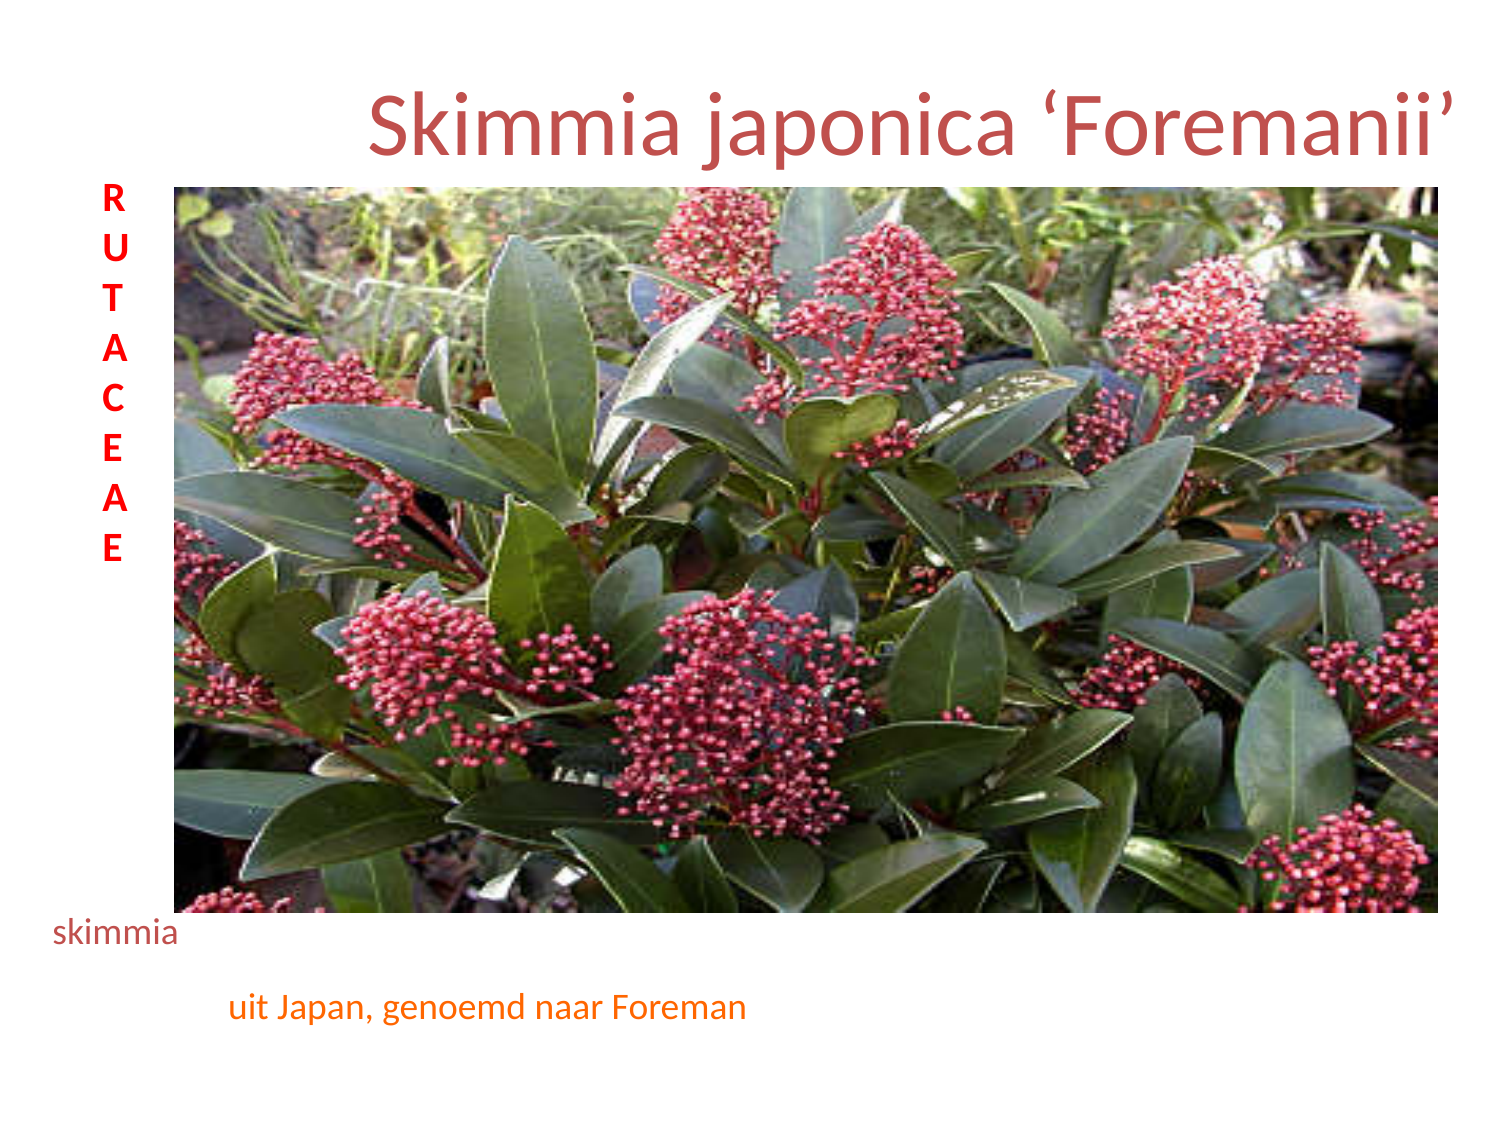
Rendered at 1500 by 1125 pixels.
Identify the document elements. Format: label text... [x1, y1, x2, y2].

title Skimmia japonica ‘Foremanii’ [200, 24, 1475, 213]
picture [174, 187, 1438, 913]
text_box uit Japan, genoemd naar Foreman [50, 974, 763, 1035]
text_box RUTACEAE [87, 162, 150, 578]
text_box skimmia [37, 899, 1100, 960]
